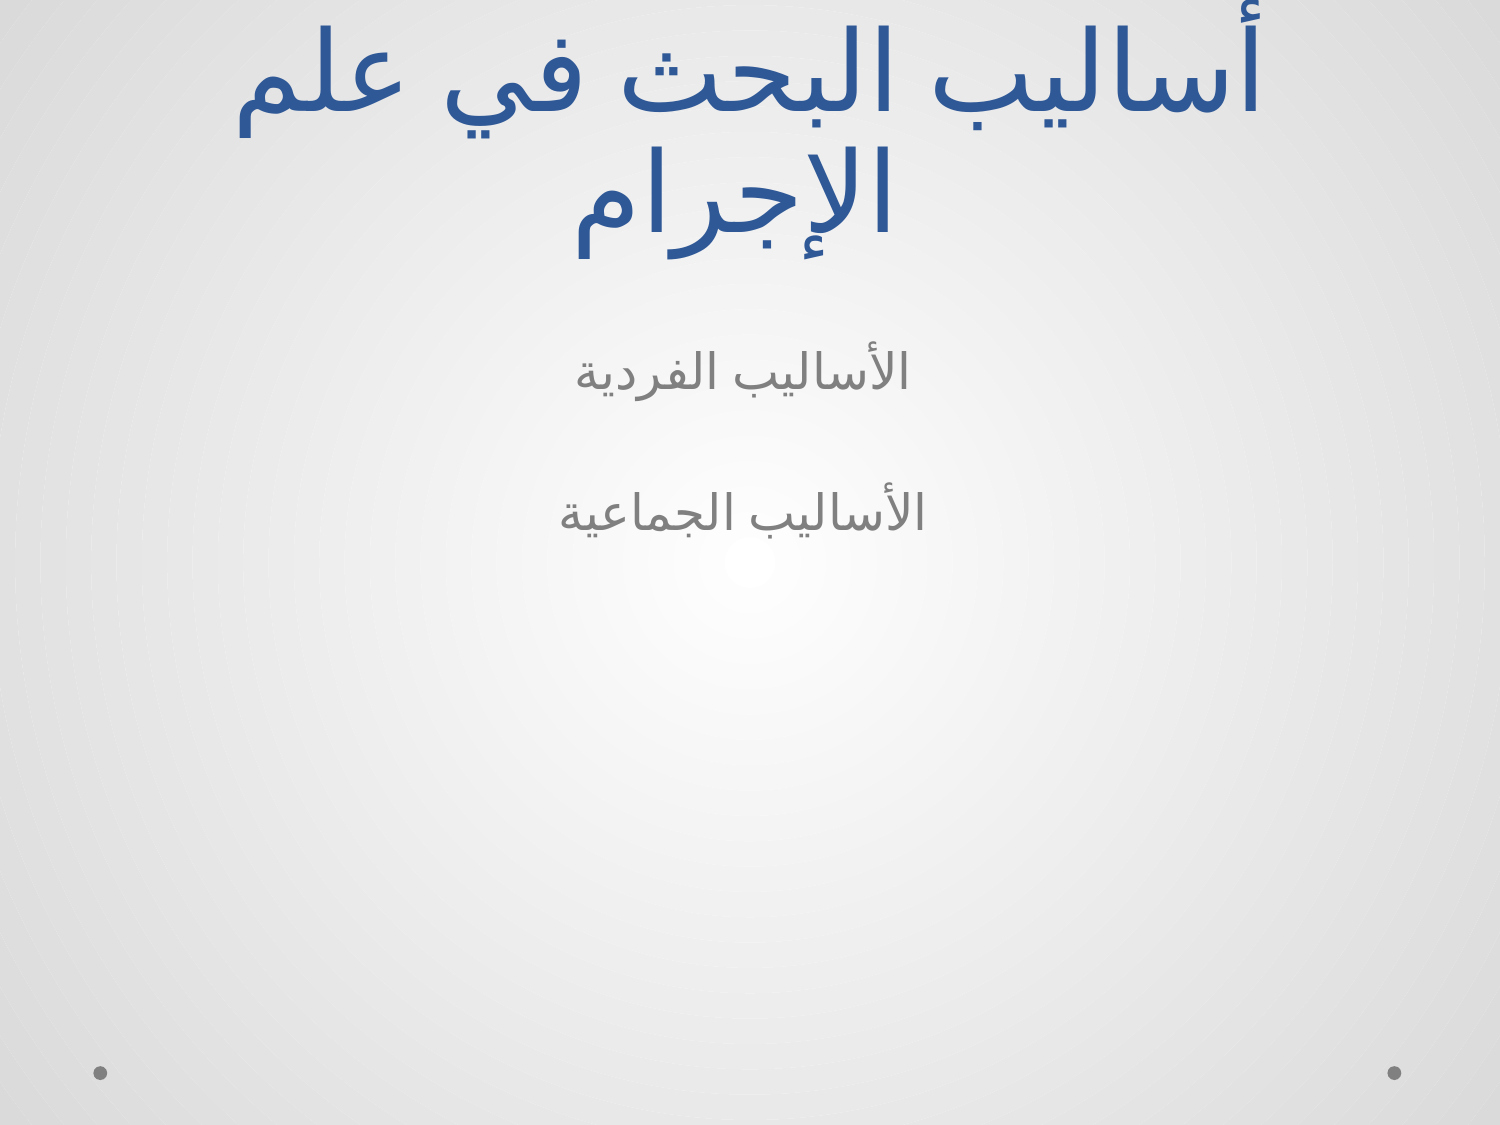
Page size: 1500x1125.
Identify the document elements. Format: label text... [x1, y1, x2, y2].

list الأساليب الفردية الأساليب الجماعية [75, 262, 1425, 1005]
title أساليب البحث في علم الإجرام [75, 0, 1425, 262]
